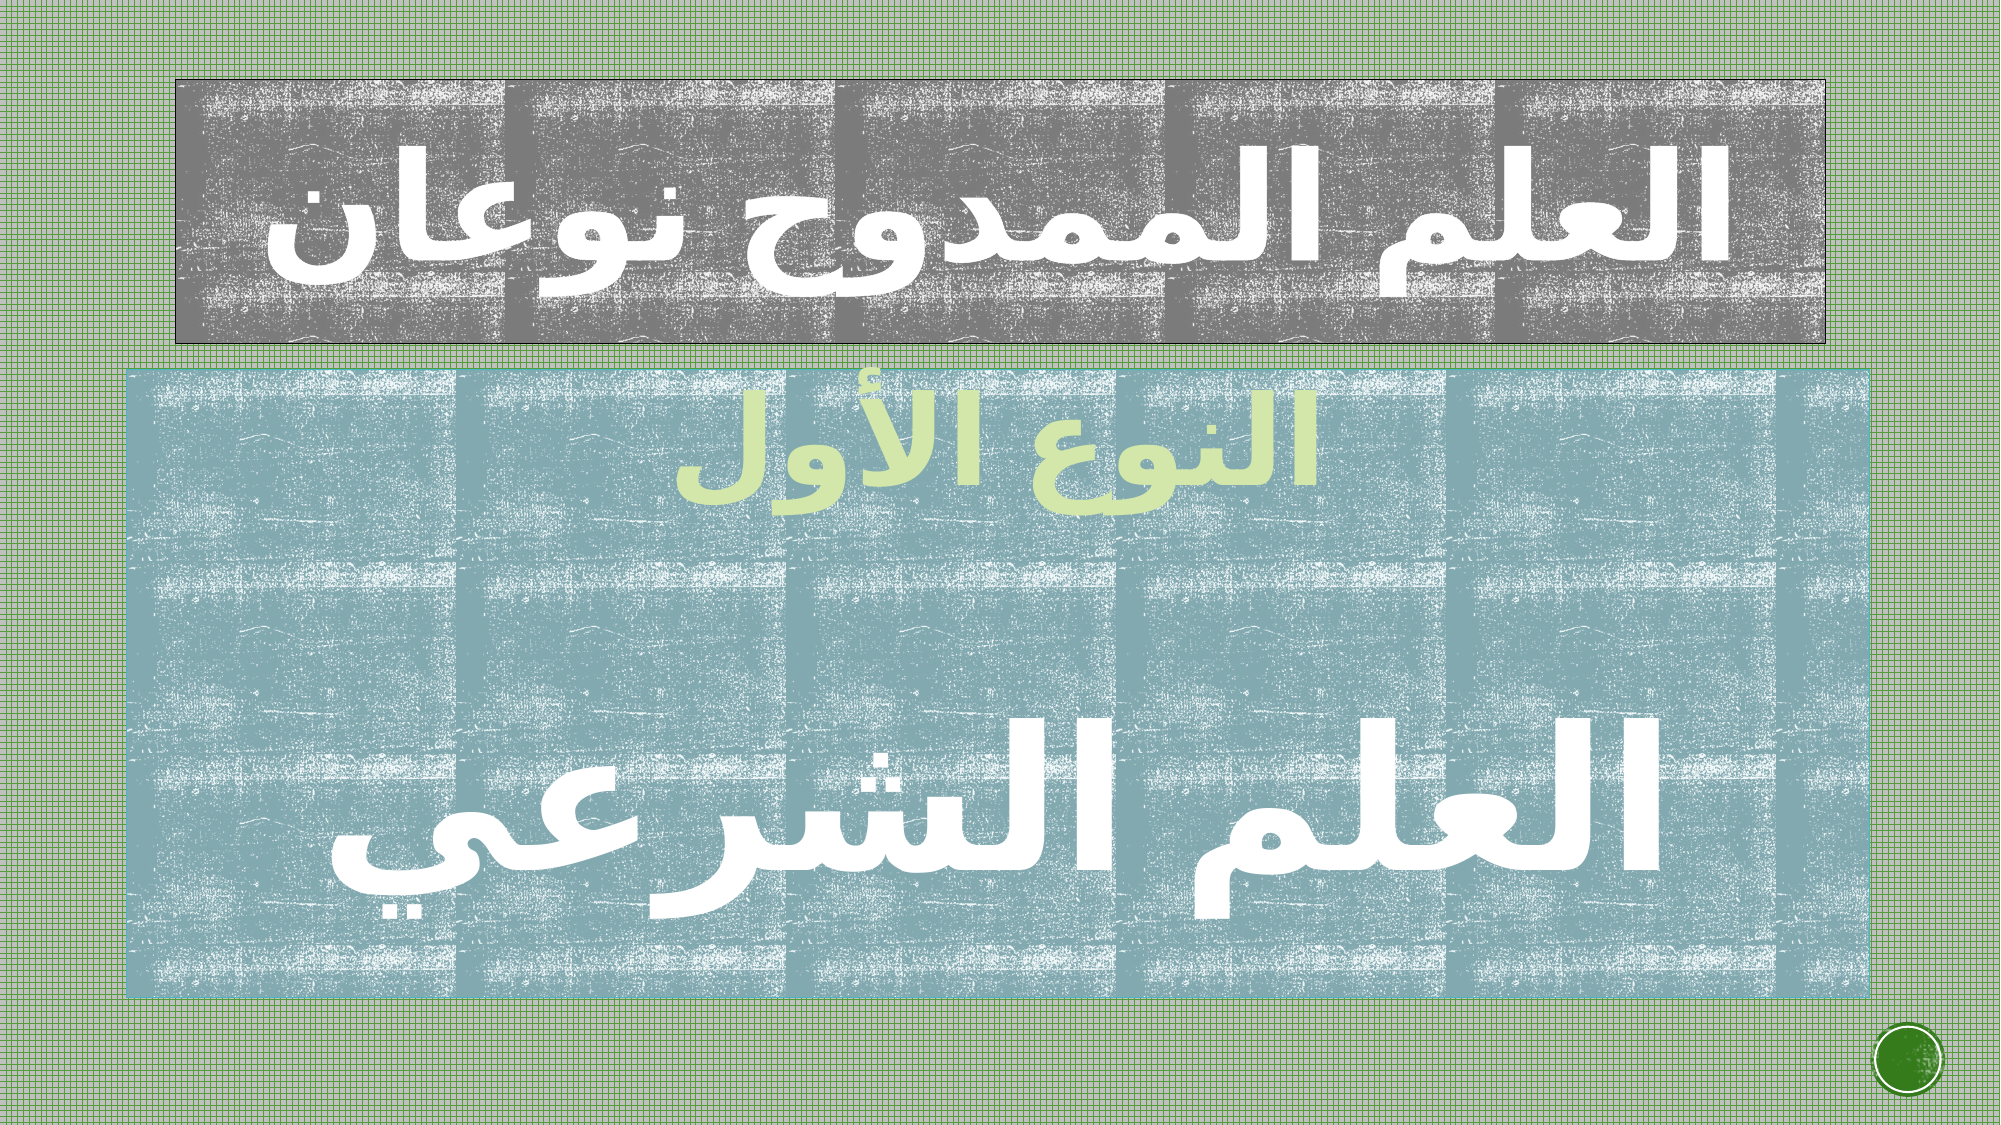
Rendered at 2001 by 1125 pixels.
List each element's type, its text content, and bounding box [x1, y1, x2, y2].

list النوع الأول العلم الشرعي [126, 369, 1870, 998]
title العلم الممدوح نوعان [175, 79, 1826, 344]
